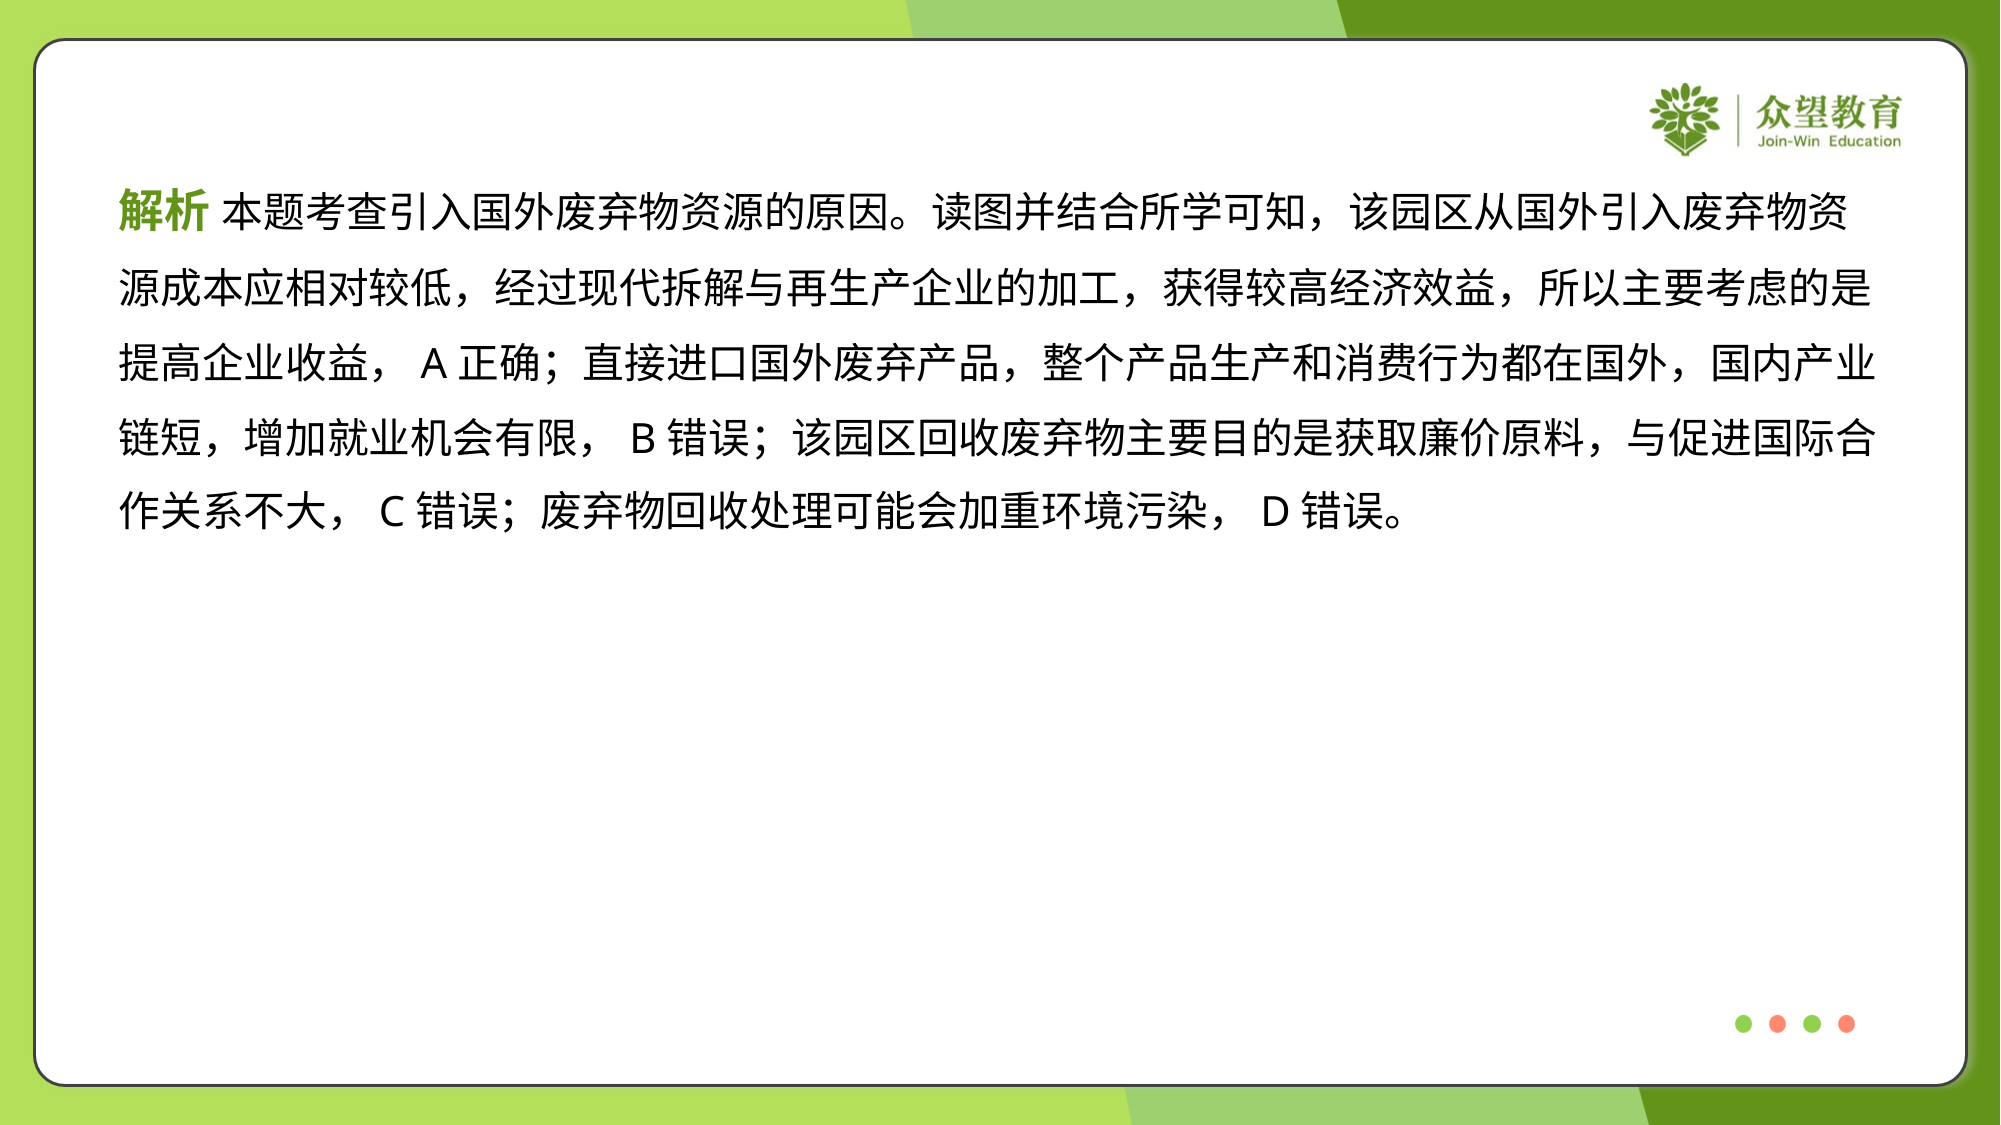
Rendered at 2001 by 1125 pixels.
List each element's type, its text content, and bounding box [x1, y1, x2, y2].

text_box 解析 本题考查引入国外废弃物资源的原因。读图并结合所学可知，该园区从国外引入废弃物资 源成本应相对较低，经过现代拆解与再生产企业的加工，获得较高经济效益，所以主要考虑的是 提高企业收益，A正确；直接进口国外废弃产品，整个产品生产和消费行为都在国外，国内产业 链短，增加就业机会有限，B错误；该园区回收废弃物主要目的是获取廉价原料，与促进国际合 作关系不大，C错误；废弃物回收处理可能会加重环境污染，D错误。 [118, 159, 1883, 527]
picture [0, 0, 2000, 1125]
